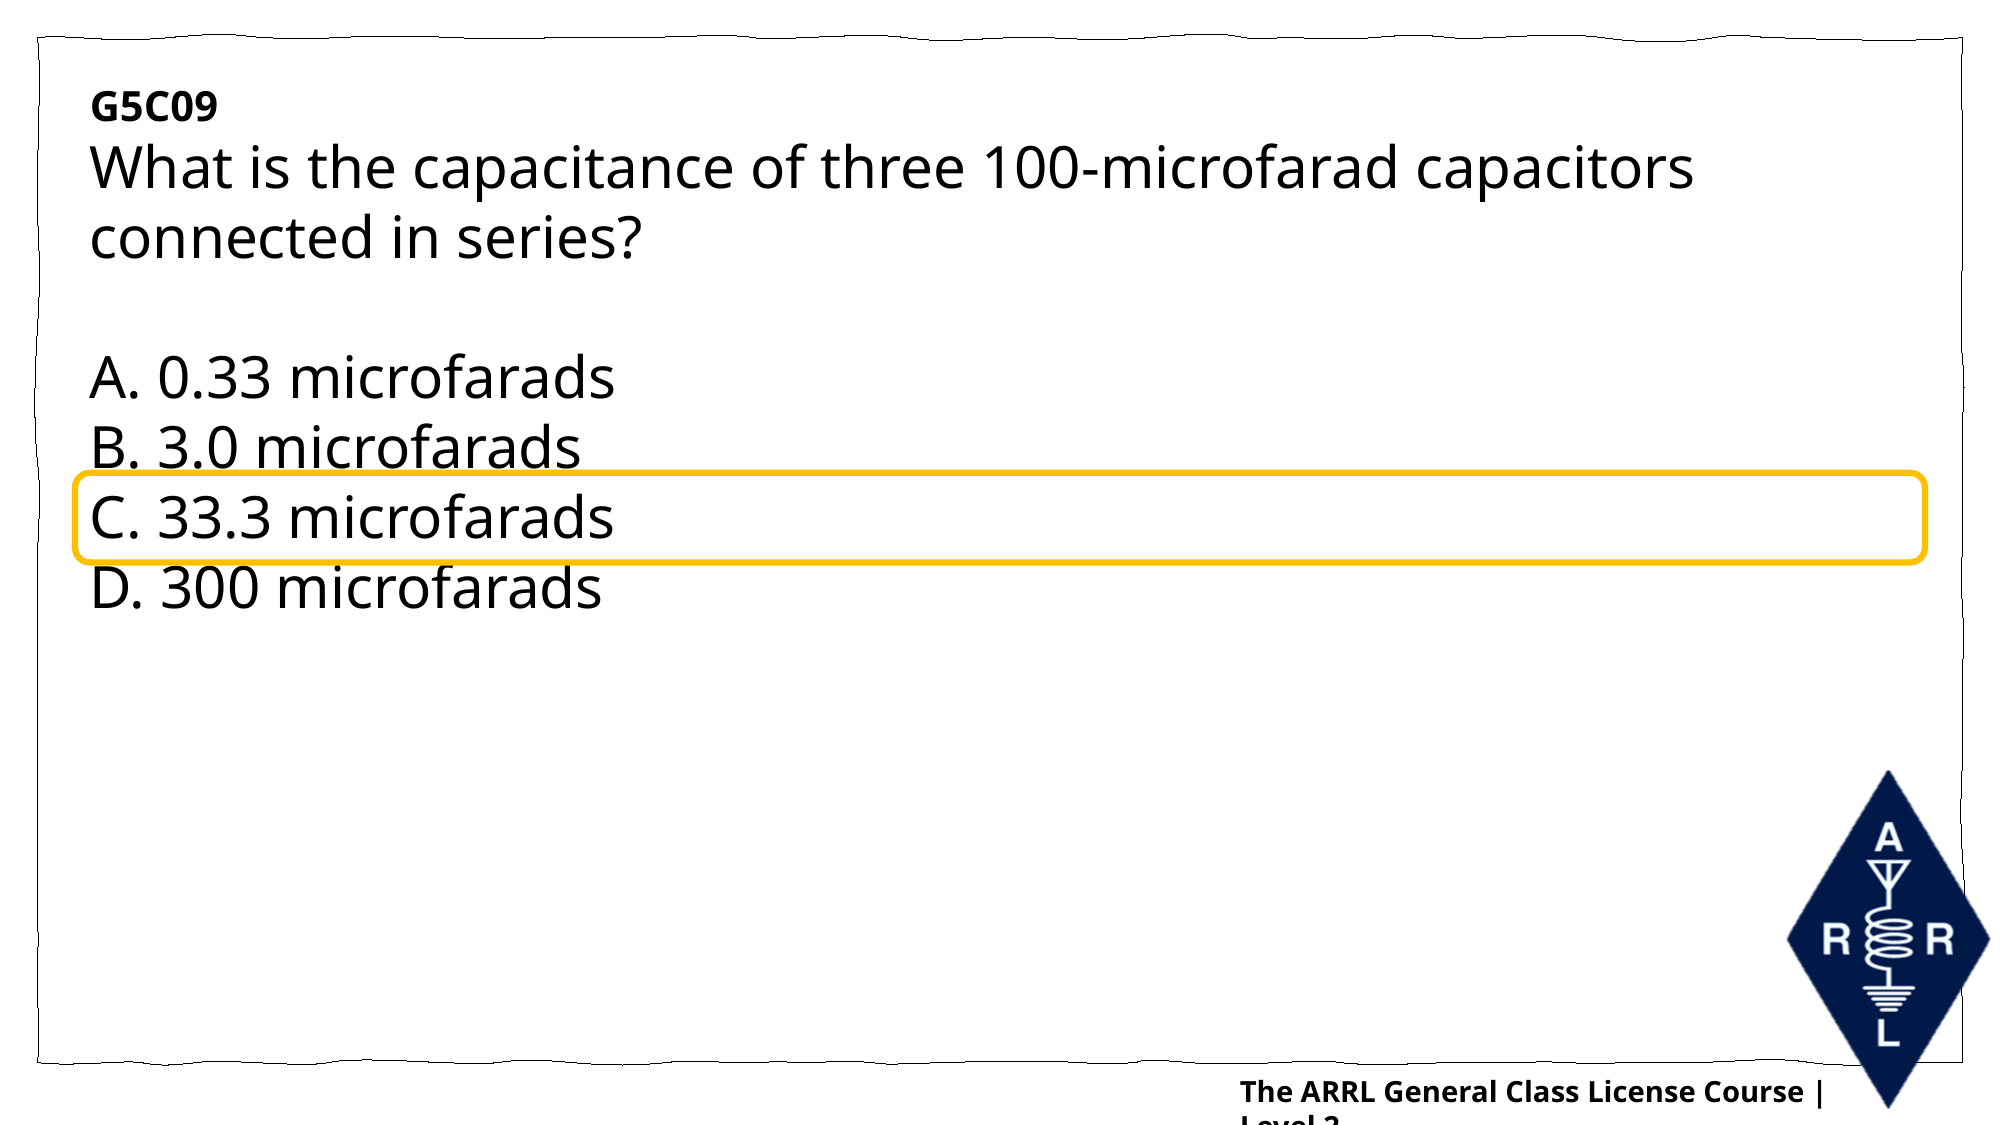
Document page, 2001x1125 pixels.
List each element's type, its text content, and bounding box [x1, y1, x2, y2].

text_box [73, 471, 1927, 564]
picture [1773, 752, 1999, 1125]
text_box G5C09 What is the capacitance of three 100-microfarad capacitors connected in series? A. 0.33 microfarads B. 3.0 microfarads C. 33.3 microfarads D. 300 microfarads [75, 72, 1850, 479]
text_box G5C09 What is the capacitance of three 100-microfarad capacitors connected in series? A. 0.33 microfarads B. 3.0 microfarads C. 33.3 microfarads D. 300 microfarads [75, 556, 1850, 628]
